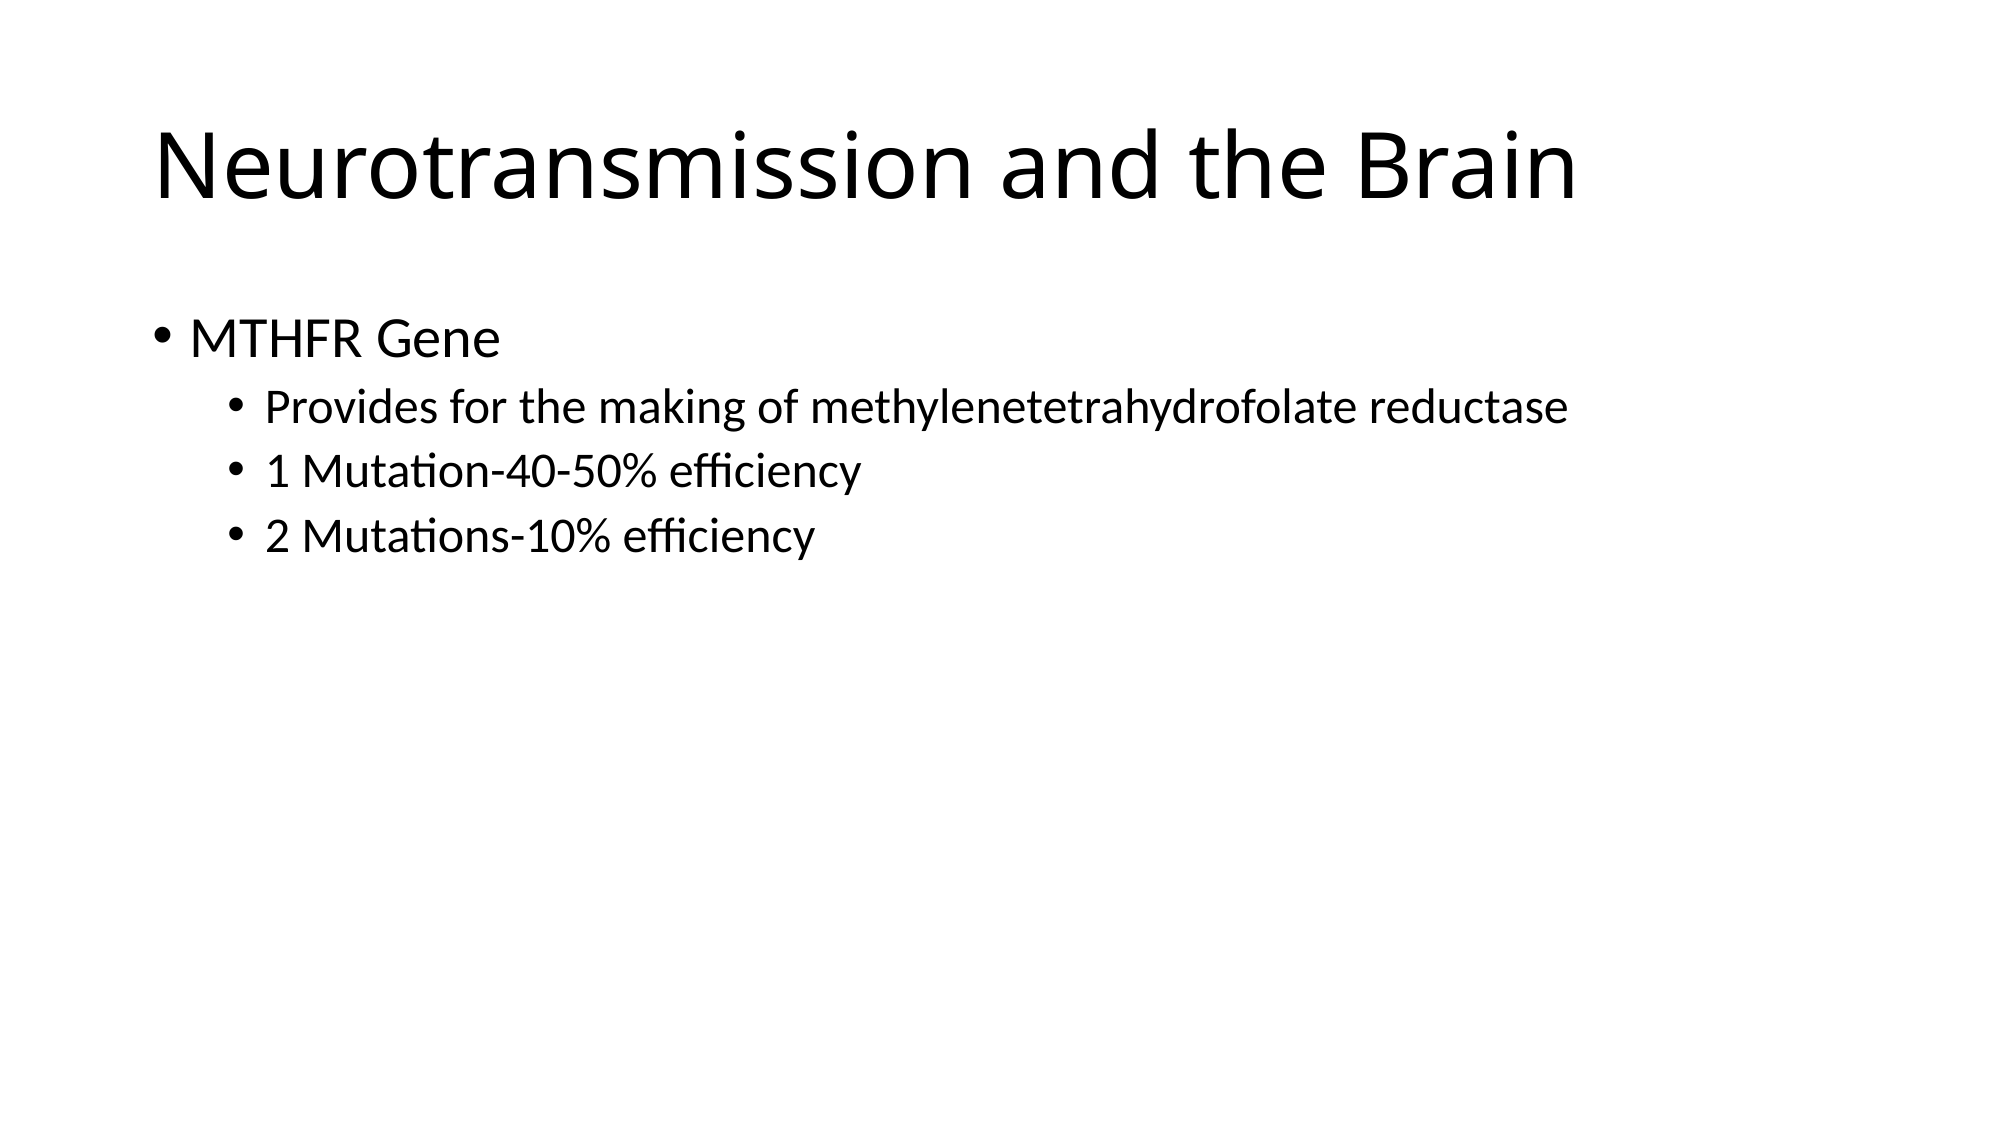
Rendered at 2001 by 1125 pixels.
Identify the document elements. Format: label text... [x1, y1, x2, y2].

title Neurotransmission and the Brain [137, 59, 1863, 278]
list MTHFR Gene Provides for the making of methylenetetrahydrofolate reductase 1 Mutation-40-50% efficiency 2 Mutations-10% efficiency [137, 299, 1863, 1014]
